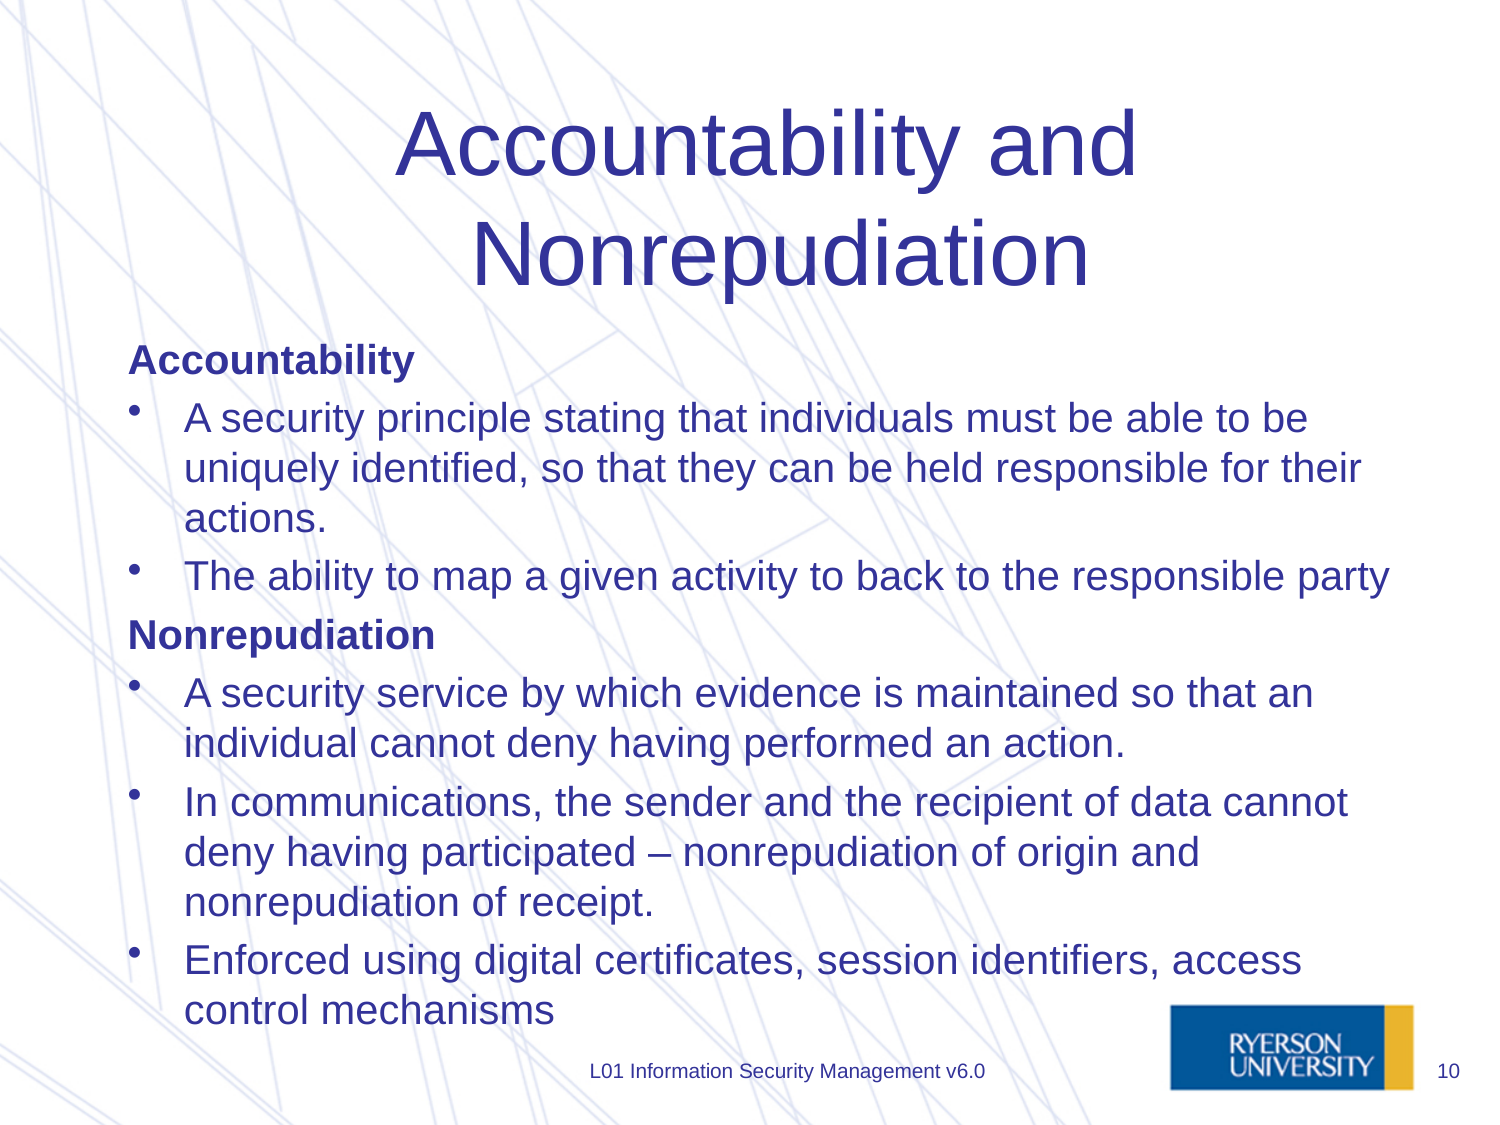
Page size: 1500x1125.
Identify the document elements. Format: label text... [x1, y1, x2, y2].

slide_number 10 [1399, 1049, 1476, 1113]
footer L01 Information Security Management v6.0 [449, 1049, 1126, 1113]
picture [0, 0, 1500, 1125]
list Accountability A security principle stating that individuals must be able to be uniquely identified, so that they can be held responsible for their actions. The ability to map a given activity to back to the responsible party Nonrepudiation A security service by which evidence is maintained so that an individual cannot deny having performed an action. In communications, the sender and the recipient of data cannot deny having participated – nonrepudiation of origin and nonrepudiation of receipt. Enforced using digital certificates, session identifiers, access control mechanisms [112, 324, 1451, 1001]
title Accountability and Nonrepudiation [112, 99, 1451, 288]
